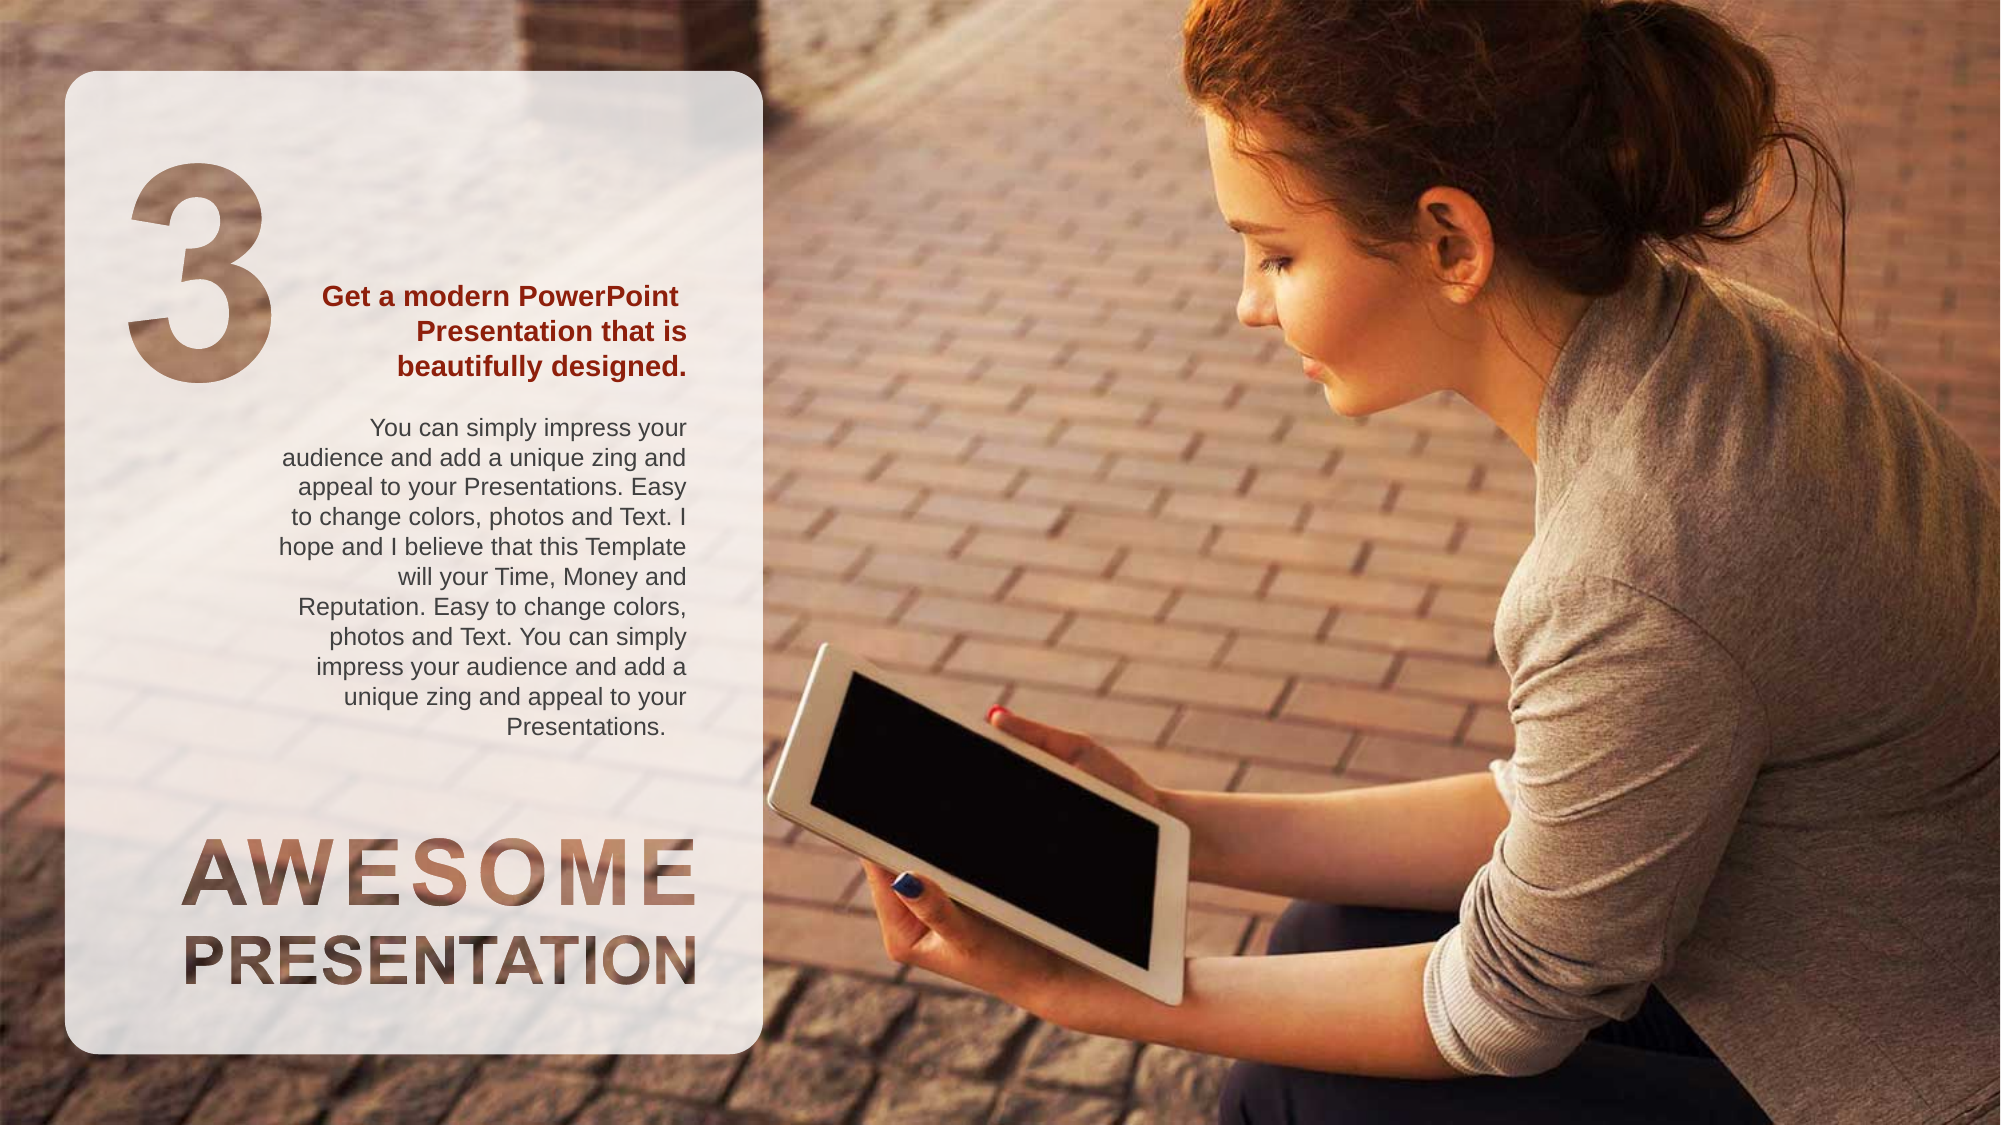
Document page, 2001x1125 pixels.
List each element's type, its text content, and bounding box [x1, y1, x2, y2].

text_box [63, 69, 765, 1056]
text_box You can simply impress your audience and add a unique zing and appeal to your Presentations. Easy to change colors, photos and Text. I hope and I believe that this Template will your Time, Money and Reputation. Easy to change colors, photos and Text. You can simply impress your audience and add a unique zing and appeal to your Presentations. [258, 403, 703, 748]
picture [0, 0, 2001, 1125]
text_box Get a modern PowerPoint Presentation that is beautifully designed. [258, 269, 703, 390]
